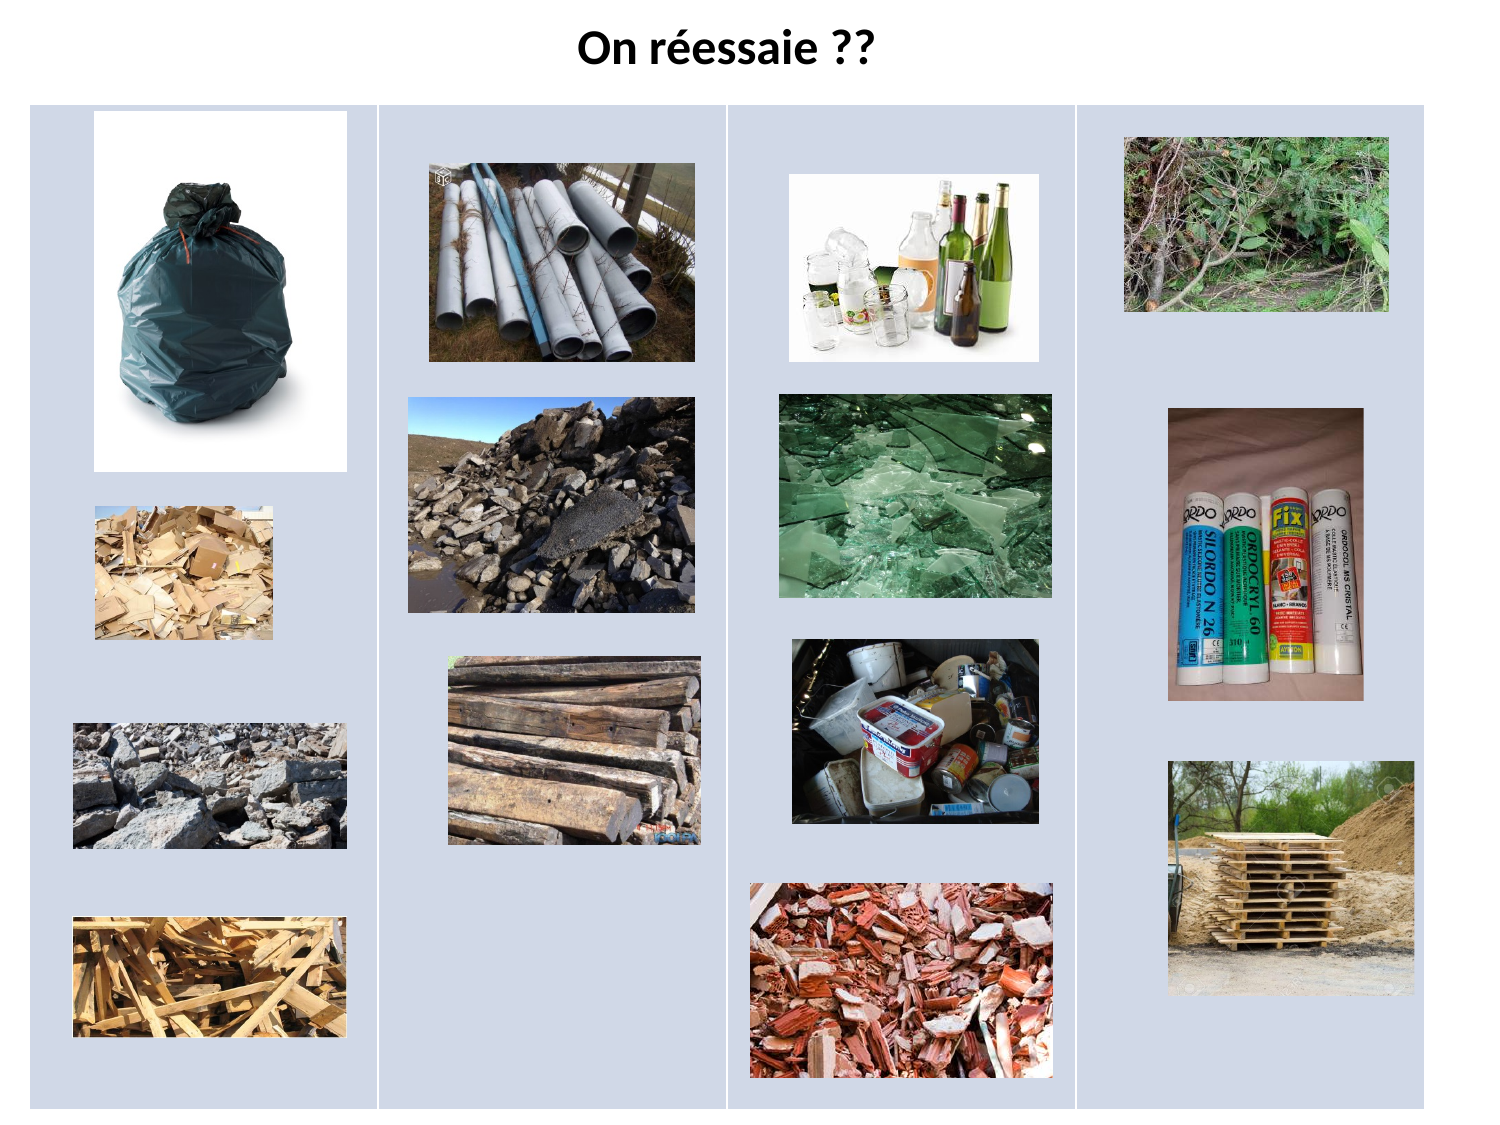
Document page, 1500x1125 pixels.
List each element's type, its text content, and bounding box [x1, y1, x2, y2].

picture [429, 162, 695, 362]
table_header On réessaie ?? [30, 20, 1424, 100]
picture [72, 916, 347, 1038]
table_cell [728, 105, 1075, 1109]
picture [779, 393, 1052, 598]
picture [789, 174, 1039, 362]
picture [1167, 761, 1415, 997]
table_cell [379, 105, 726, 1109]
table_cell [1077, 105, 1424, 1109]
picture [1124, 136, 1389, 312]
picture [93, 111, 347, 472]
picture [73, 723, 347, 849]
picture [1167, 408, 1364, 701]
picture [408, 397, 695, 613]
picture [750, 882, 1053, 1078]
table_cell [30, 105, 377, 1109]
picture [95, 506, 273, 640]
picture [448, 655, 701, 846]
picture [792, 638, 1039, 824]
